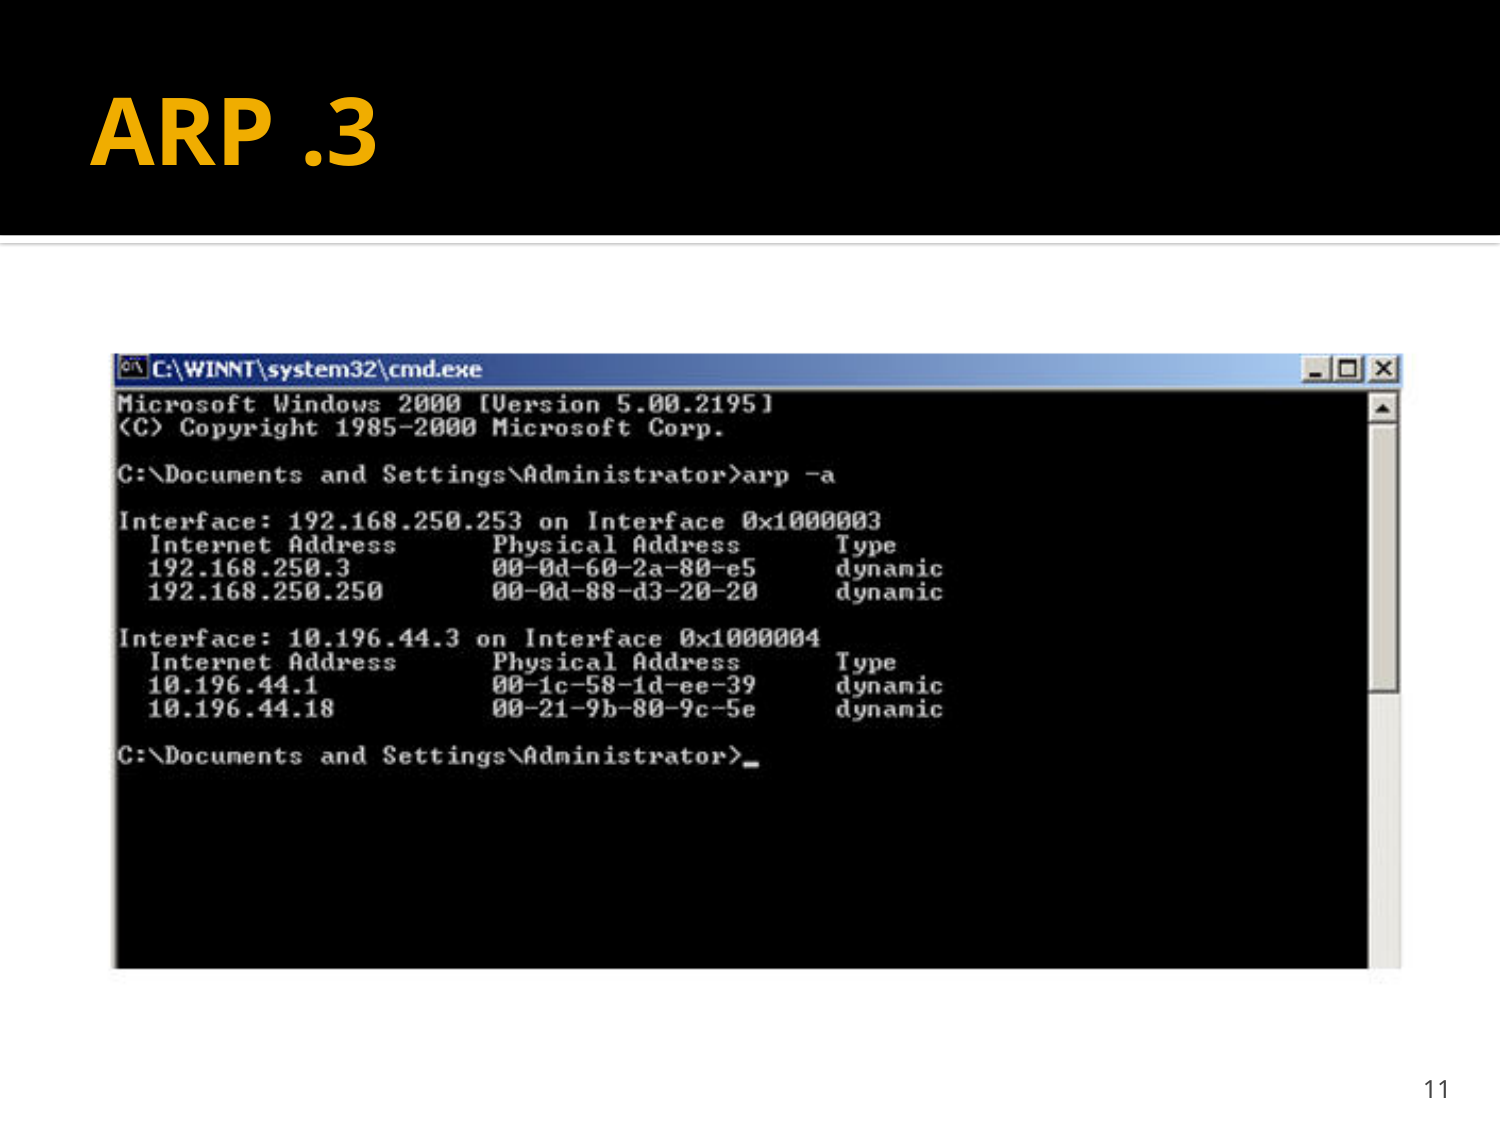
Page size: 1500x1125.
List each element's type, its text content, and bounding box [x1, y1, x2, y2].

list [92, 320, 1425, 1012]
slide_number 11 [1345, 1062, 1467, 1108]
title 3. ARP [75, 25, 1425, 231]
